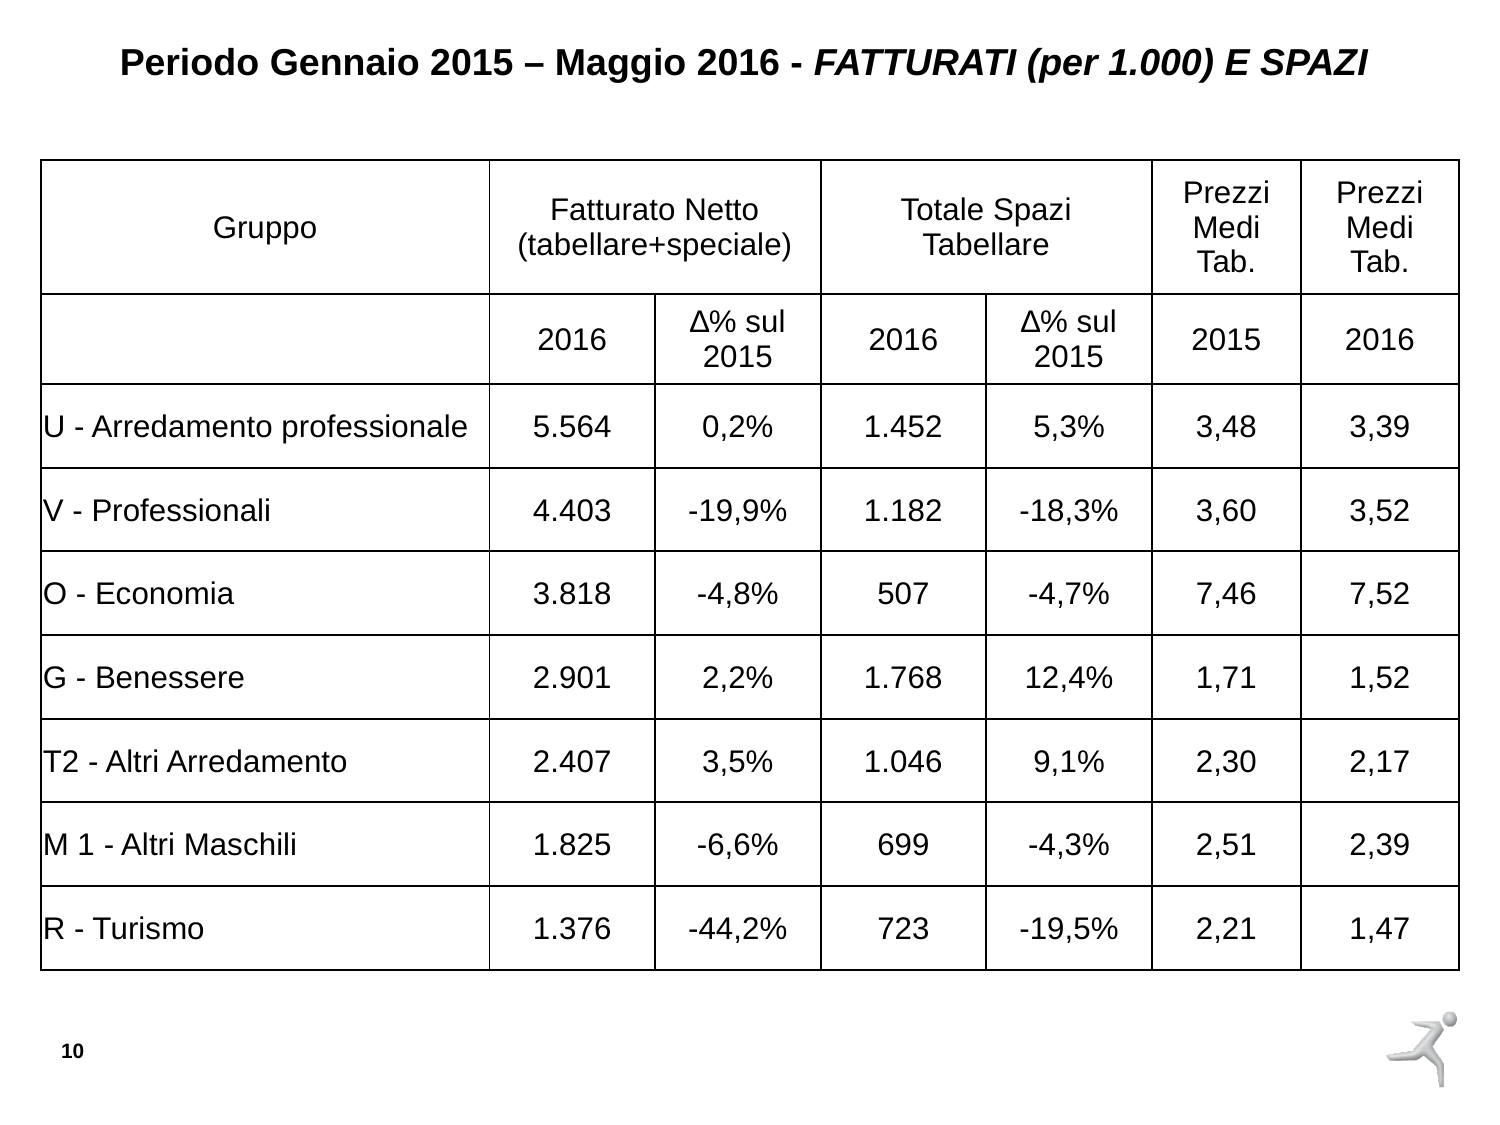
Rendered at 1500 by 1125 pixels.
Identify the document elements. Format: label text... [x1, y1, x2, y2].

table_cell [42, 295, 489, 383]
table_cell 507 [822, 552, 985, 634]
table_cell T2 - Altri Arredamento [42, 720, 489, 801]
table_cell U - Arredamento professionale [42, 385, 489, 467]
table_cell 2,51 [1153, 803, 1300, 885]
table_cell G - Benessere [42, 636, 489, 718]
table_cell 3,48 [1153, 385, 1300, 467]
table_cell 4.403 [490, 469, 654, 550]
table_cell ∆% sul 2015 [656, 295, 820, 383]
table_cell 2015 [1153, 295, 1300, 383]
table_cell 9,1% [987, 720, 1151, 801]
table_cell 2016 [822, 295, 985, 383]
table_cell 723 [822, 887, 985, 969]
table_cell 2,39 [1302, 803, 1458, 885]
table_header Totale Spazi Tabellare [822, 161, 1151, 293]
table_cell 7,52 [1302, 552, 1458, 634]
table_cell 3,52 [1302, 469, 1458, 550]
table_cell 2,21 [1153, 887, 1300, 969]
table_cell V - Professionali [42, 469, 489, 550]
table_cell -4,3% [987, 803, 1151, 885]
table_cell -19,5% [987, 887, 1151, 969]
table_cell 5.564 [490, 385, 654, 467]
table_cell 3.818 [490, 552, 654, 634]
table_cell -4,8% [656, 552, 820, 634]
table_cell 1.046 [822, 720, 985, 801]
table_cell M 1 - Altri Maschili [42, 803, 489, 885]
table_cell 1.376 [490, 887, 654, 969]
text_box Periodo Gennaio 2015 – Maggio 2016 - FATTURATI (per 1.000) E SPAZI [41, 30, 1447, 136]
table_cell 1.182 [822, 469, 985, 550]
table_cell 3,39 [1302, 385, 1458, 467]
table_cell 7,46 [1153, 552, 1300, 634]
table_cell 2016 [1302, 295, 1458, 383]
table_cell 2.407 [490, 720, 654, 801]
table_header Gruppo [42, 161, 489, 293]
table_cell 1,52 [1302, 636, 1458, 718]
table_cell -18,3% [987, 469, 1151, 550]
table_cell -19,9% [656, 469, 820, 550]
table_cell 5,3% [987, 385, 1151, 467]
table_cell -4,7% [987, 552, 1151, 634]
table_cell -44,2% [656, 887, 820, 969]
table_cell ∆% sul 2015 [987, 295, 1151, 383]
table_cell 2.901 [490, 636, 654, 718]
table_header Fatturato Netto (tabellare+speciale) [490, 161, 820, 293]
table_cell 3,60 [1153, 469, 1300, 550]
table_header Prezzi Medi Tab. [1153, 161, 1300, 293]
table_cell 2,17 [1302, 720, 1458, 801]
table_cell 2,30 [1153, 720, 1300, 801]
table_cell 12,4% [987, 636, 1151, 718]
table_cell 699 [822, 803, 985, 885]
table_cell 1.825 [490, 803, 654, 885]
picture [1366, 990, 1476, 1109]
table_cell 0,2% [656, 385, 820, 467]
table_cell 1,71 [1153, 636, 1300, 718]
table_cell 1.452 [822, 385, 985, 467]
table_cell O - Economia [42, 552, 489, 634]
table_cell 3,5% [656, 720, 820, 801]
table_cell 1.768 [822, 636, 985, 718]
table_cell R - Turismo [42, 887, 489, 969]
table_cell 1,47 [1302, 887, 1458, 969]
table_header Prezzi Medi Tab. [1302, 161, 1458, 293]
table_cell 2016 [490, 295, 654, 383]
table_cell 2,2% [656, 636, 820, 718]
table_cell -6,6% [656, 803, 820, 885]
